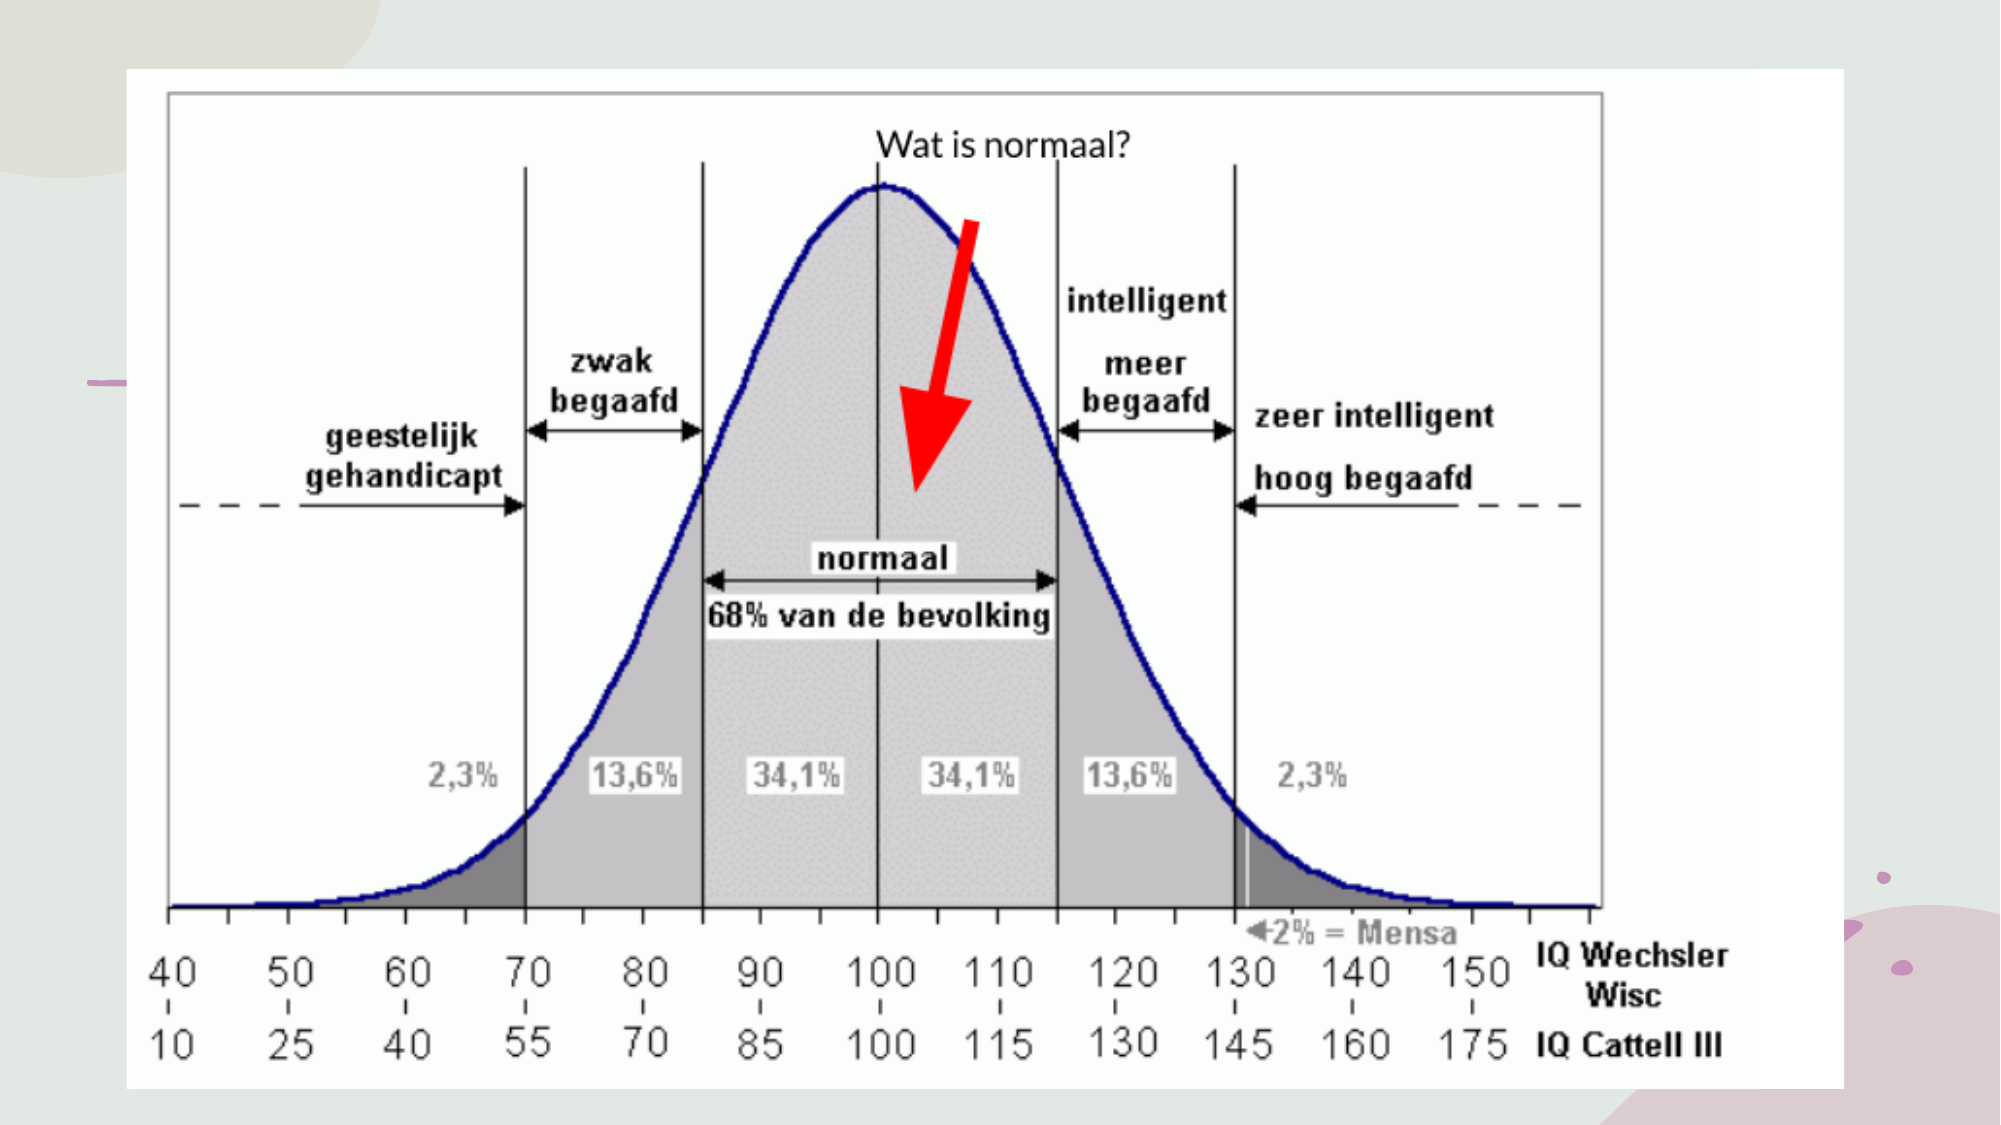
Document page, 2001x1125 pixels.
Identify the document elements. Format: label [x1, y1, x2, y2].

picture [126, 69, 1845, 1089]
